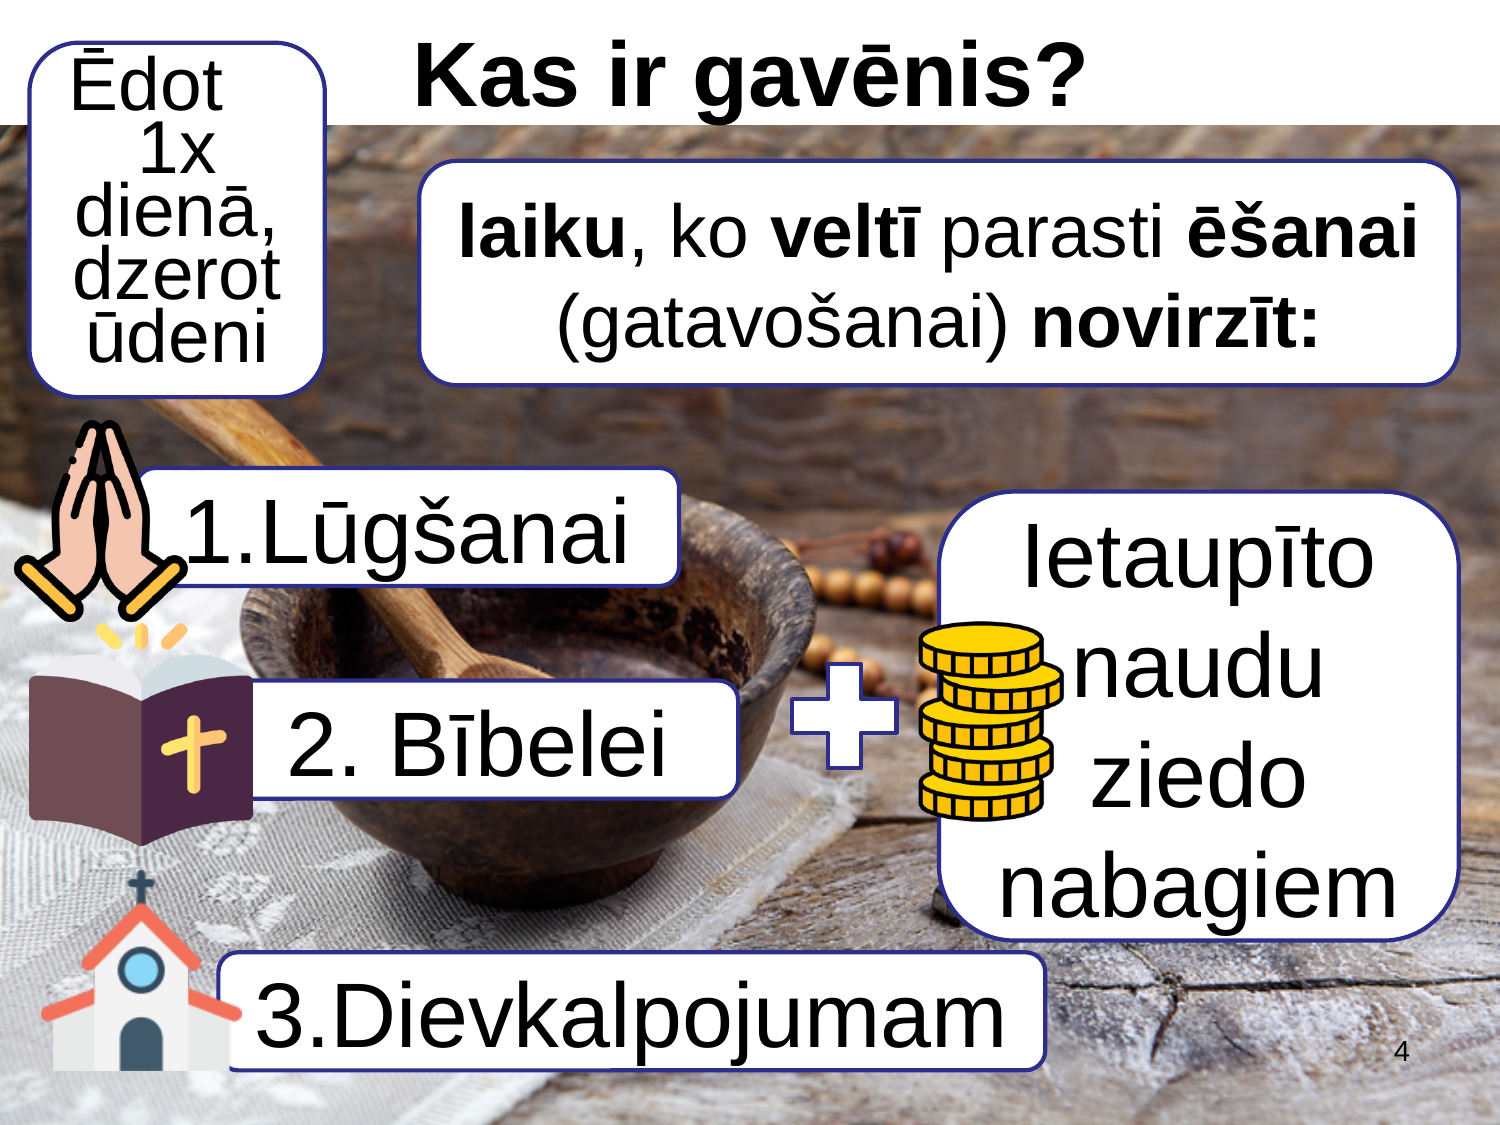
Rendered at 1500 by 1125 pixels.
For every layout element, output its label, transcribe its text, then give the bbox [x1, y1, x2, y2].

text_box Ēdot 1x dienā, dzerot ūdeni [27, 40, 327, 123]
title Kas ir gavēnis? [76, 0, 1428, 123]
picture [0, 125, 1500, 1125]
